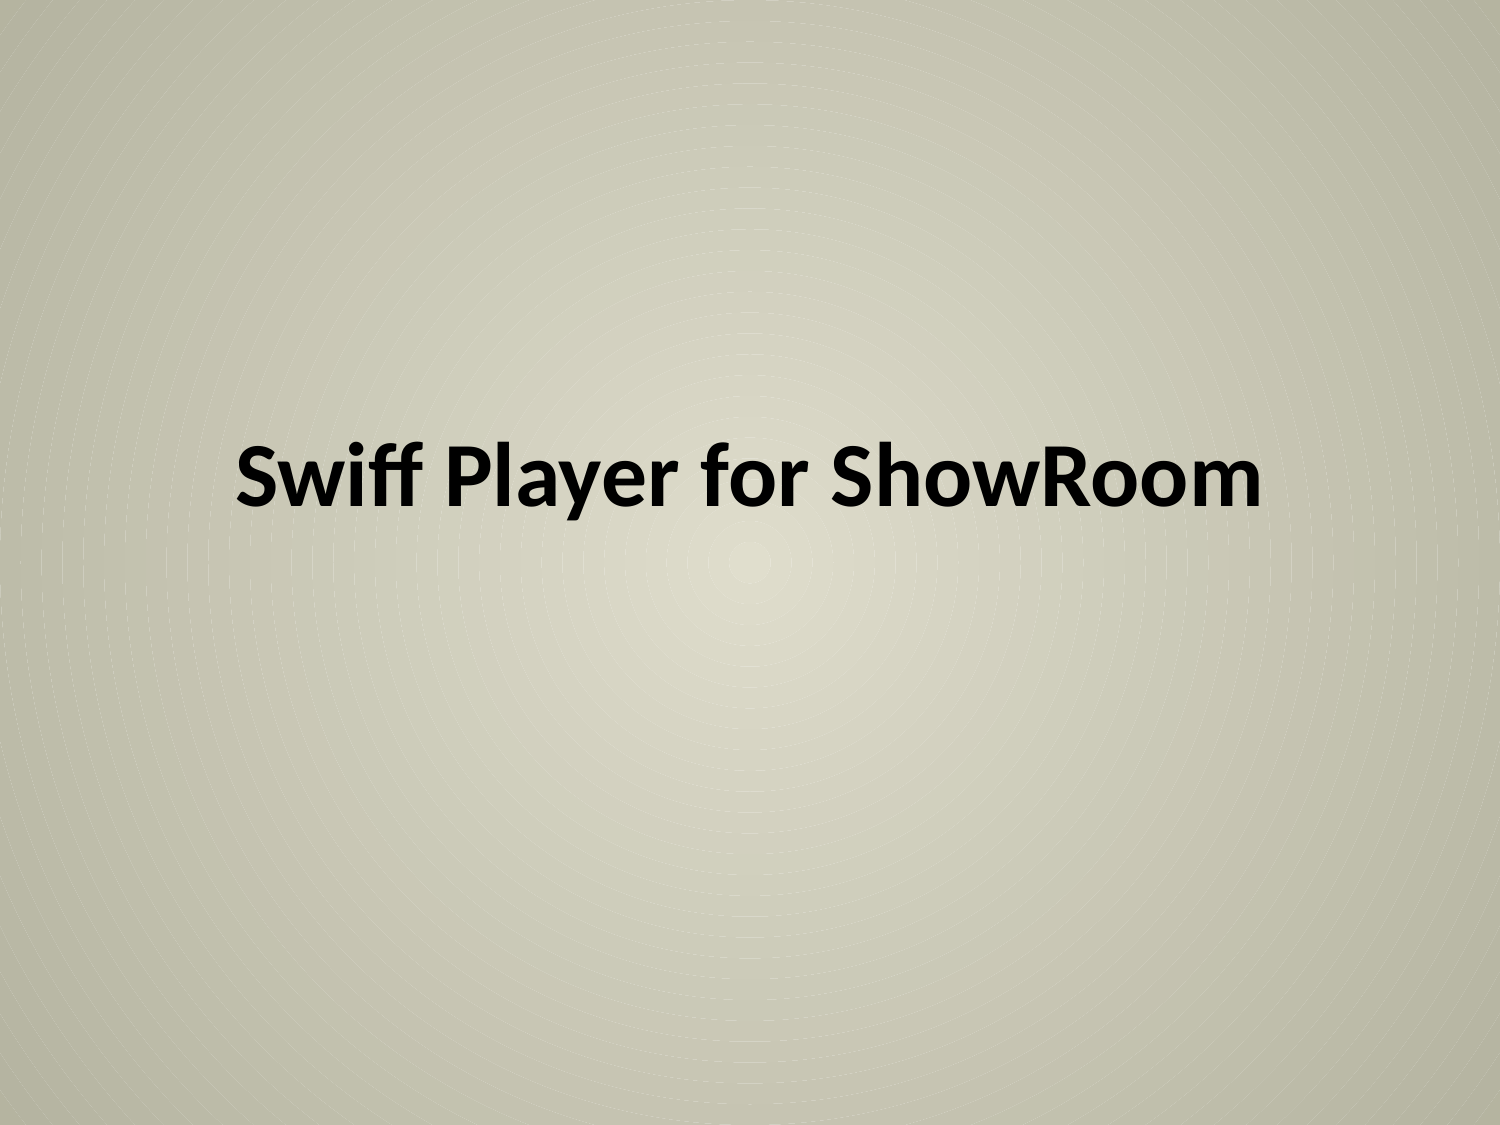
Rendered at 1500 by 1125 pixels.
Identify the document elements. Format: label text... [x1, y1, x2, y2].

title Swiff Player for ShowRoom [112, 349, 1388, 591]
